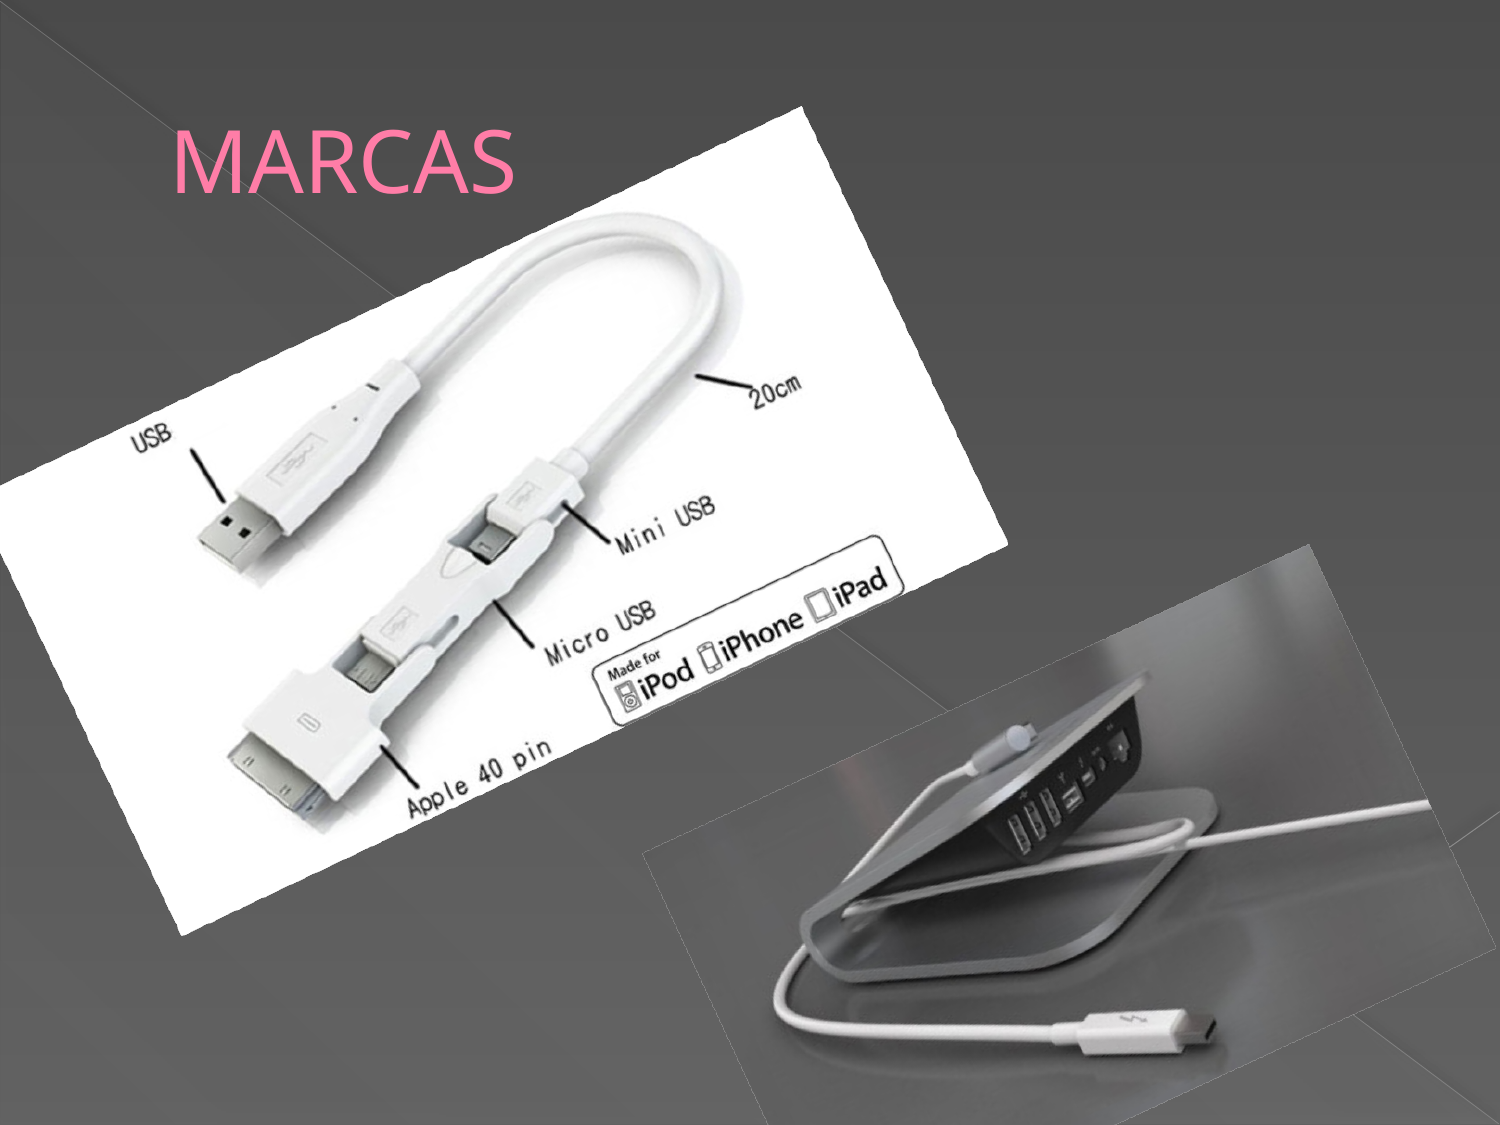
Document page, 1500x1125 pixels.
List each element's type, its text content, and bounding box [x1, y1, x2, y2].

picture [0, 107, 1495, 1125]
title MARCAS [75, 43, 1425, 274]
